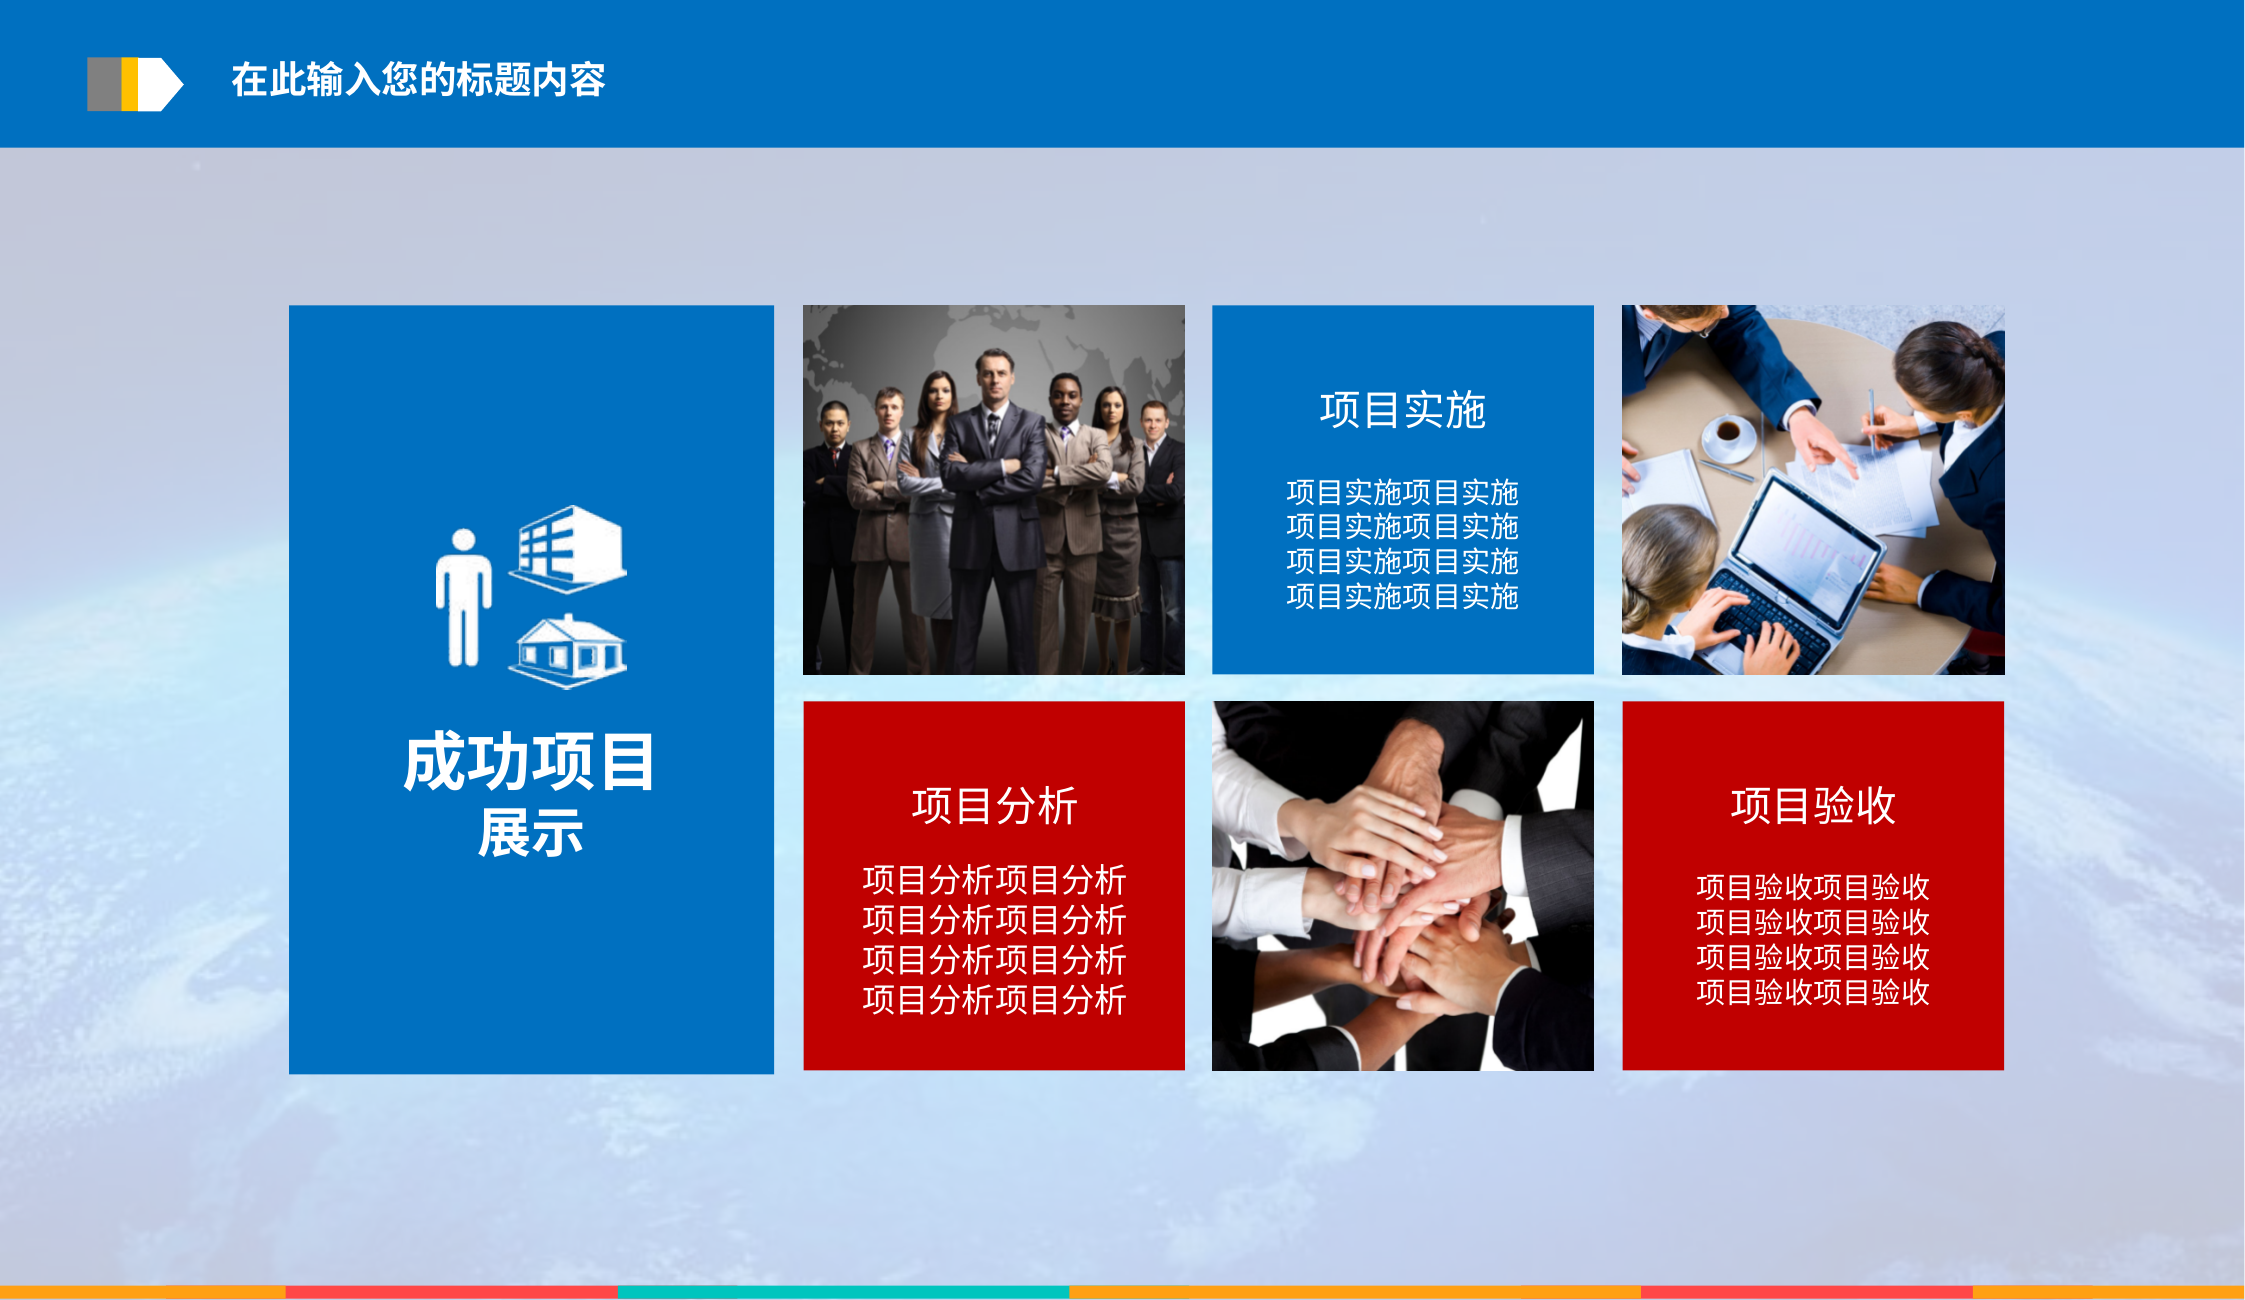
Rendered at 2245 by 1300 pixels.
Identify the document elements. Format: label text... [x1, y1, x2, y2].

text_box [87, 57, 184, 112]
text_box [803, 701, 1185, 1071]
text_box [1972, 1284, 2245, 1300]
text_box [287, 1284, 617, 1300]
text_box [0, 1284, 287, 1300]
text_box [1212, 305, 1594, 675]
picture [803, 305, 1185, 675]
text_box [617, 1284, 1068, 1300]
text_box [1642, 1284, 1972, 1300]
text_box [1068, 1284, 1642, 1300]
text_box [1622, 701, 2005, 1071]
text_box 在此输入您的标题内容 [219, 49, 998, 108]
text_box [288, 305, 775, 1075]
picture [1212, 701, 1594, 1071]
picture [1622, 305, 2005, 675]
text_box [0, 0, 2245, 149]
